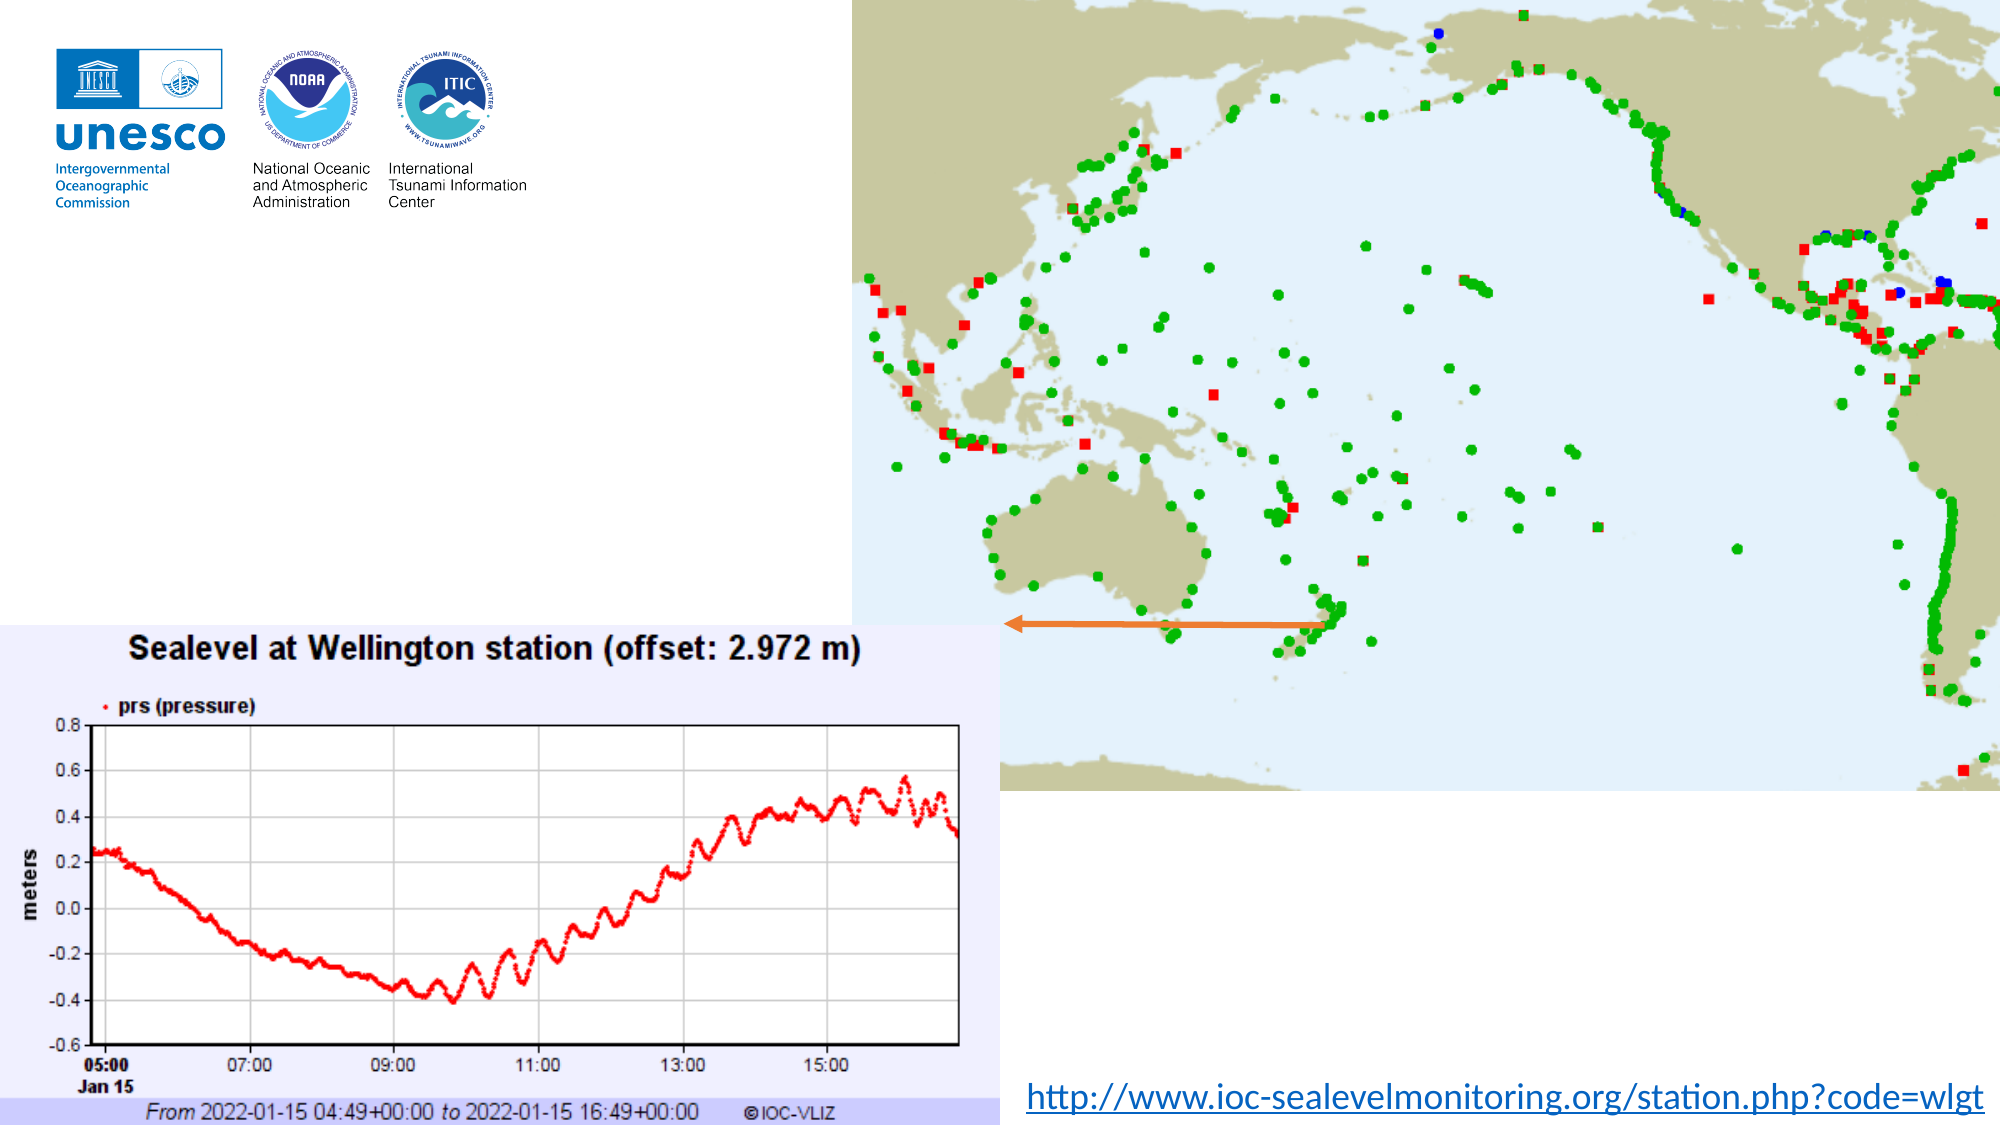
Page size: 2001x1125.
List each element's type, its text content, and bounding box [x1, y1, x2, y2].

picture [43, 35, 527, 221]
picture [0, 0, 2000, 1125]
text_box http://www.ioc-sealevelmonitoring.org/station.php?code=wlgt [1000, 1064, 2000, 1125]
